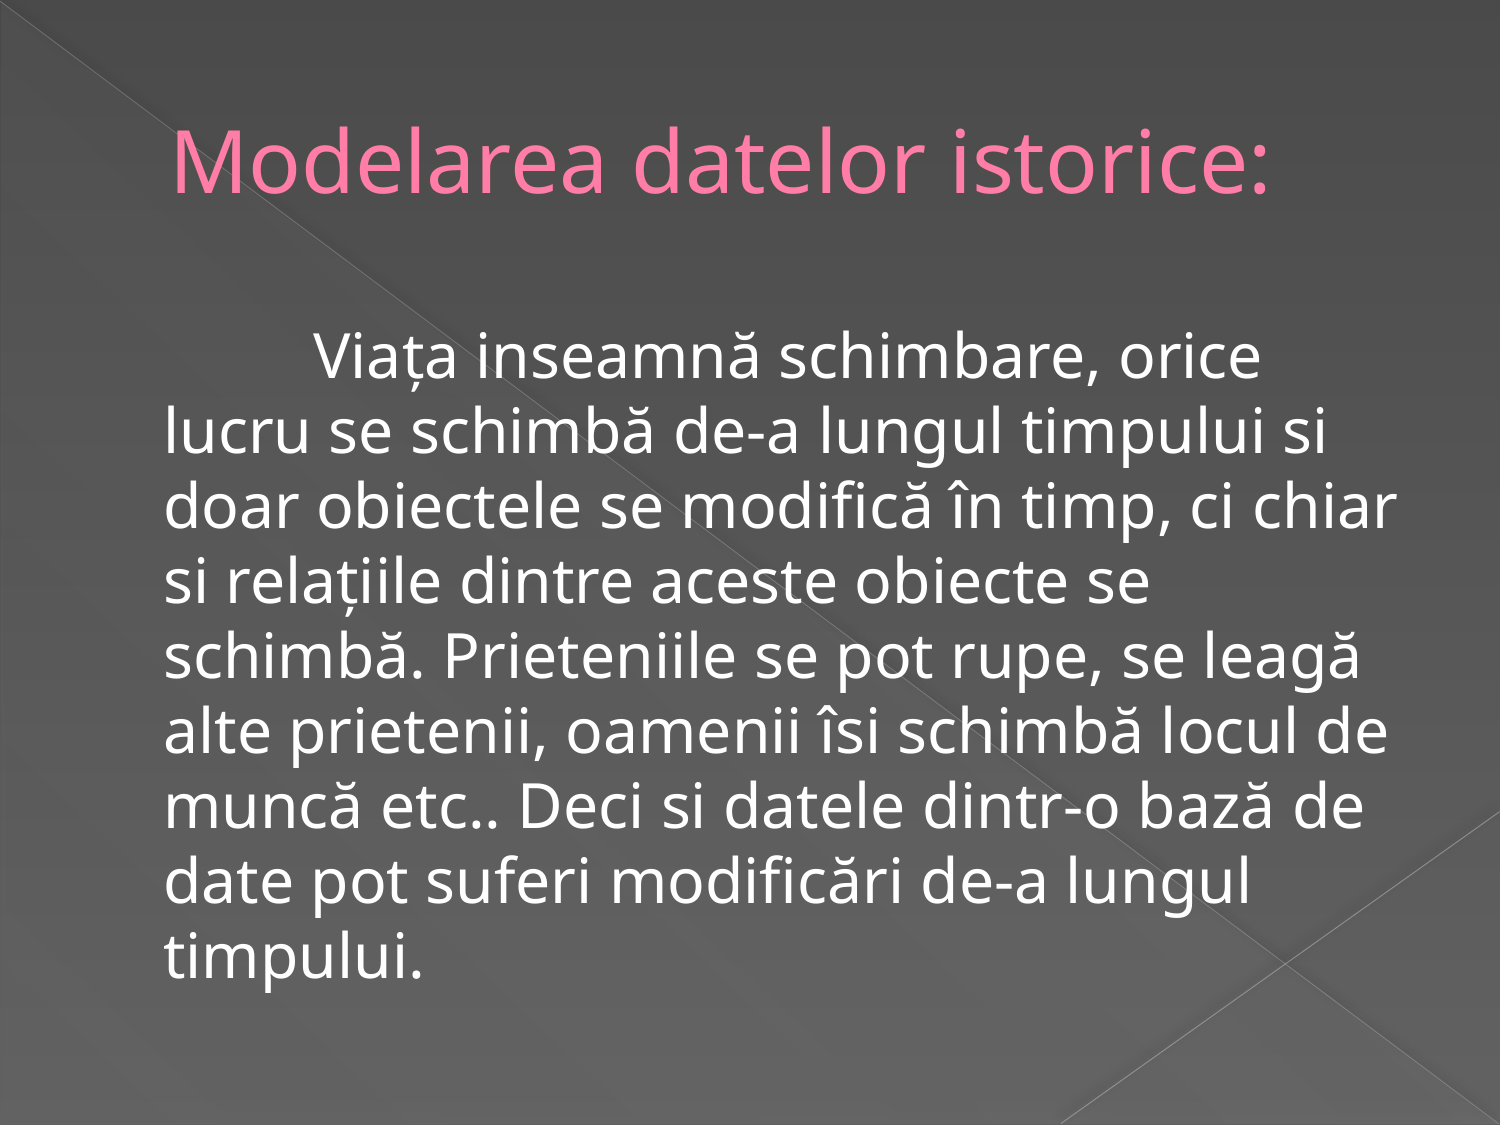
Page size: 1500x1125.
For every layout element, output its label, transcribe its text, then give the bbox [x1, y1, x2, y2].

title Modelarea datelor istorice: [75, 43, 1425, 274]
list Viaţa inseamnă schimbare, orice lucru se schimbă de-a lungul timpului si doar obiectele se modifică în timp, ci chiar si relaţiile dintre aceste obiecte se schimbă. Prieteniile se pot rupe, se leagă alte prietenii, oamenii îsi schimbă locul de muncă etc.. Deci si datele dintr-o bază de date pot suferi modificări de-a lungul timpului. [75, 308, 1425, 1059]
